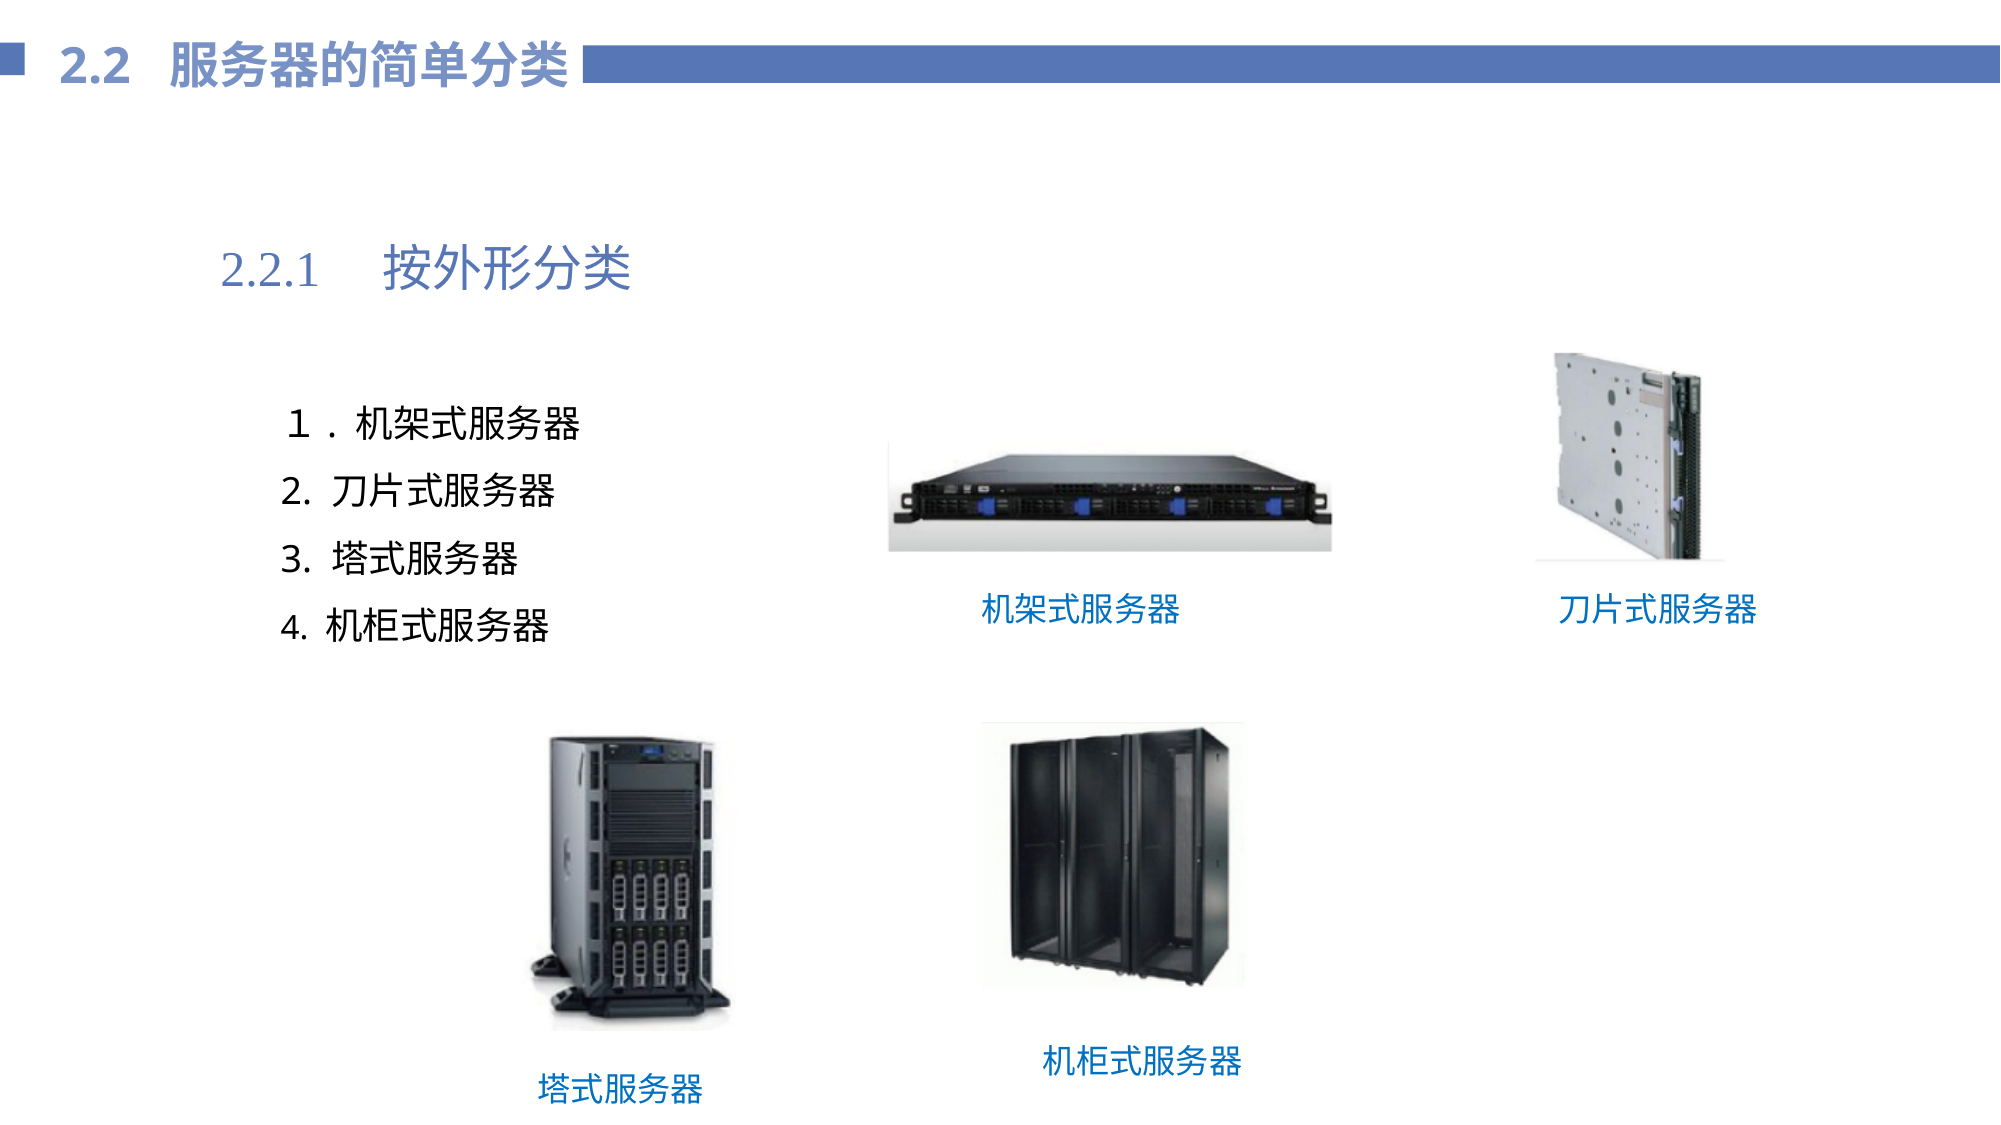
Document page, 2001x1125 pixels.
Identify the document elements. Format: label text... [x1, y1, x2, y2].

picture [880, 439, 1338, 557]
text_box 塔式服务器 [522, 1061, 956, 1116]
text_box 刀片式服务器 [1543, 581, 1977, 636]
picture [503, 728, 756, 1031]
text_box 2.2 服务器的简单分类 [59, 33, 570, 94]
text_box 机柜式服务器 [1028, 1033, 1461, 1088]
text_box [582, 44, 2000, 84]
picture [1520, 339, 1733, 573]
text_box 2.2.1 按外形分类 [205, 229, 980, 304]
text_box １. 机架式服务器 2. 刀片式服务器 3. 塔式服务器 4. 机柜式服务器 [205, 377, 663, 648]
picture [981, 722, 1245, 996]
text_box [0, 41, 26, 76]
text_box 机架式服务器 [966, 581, 1400, 636]
